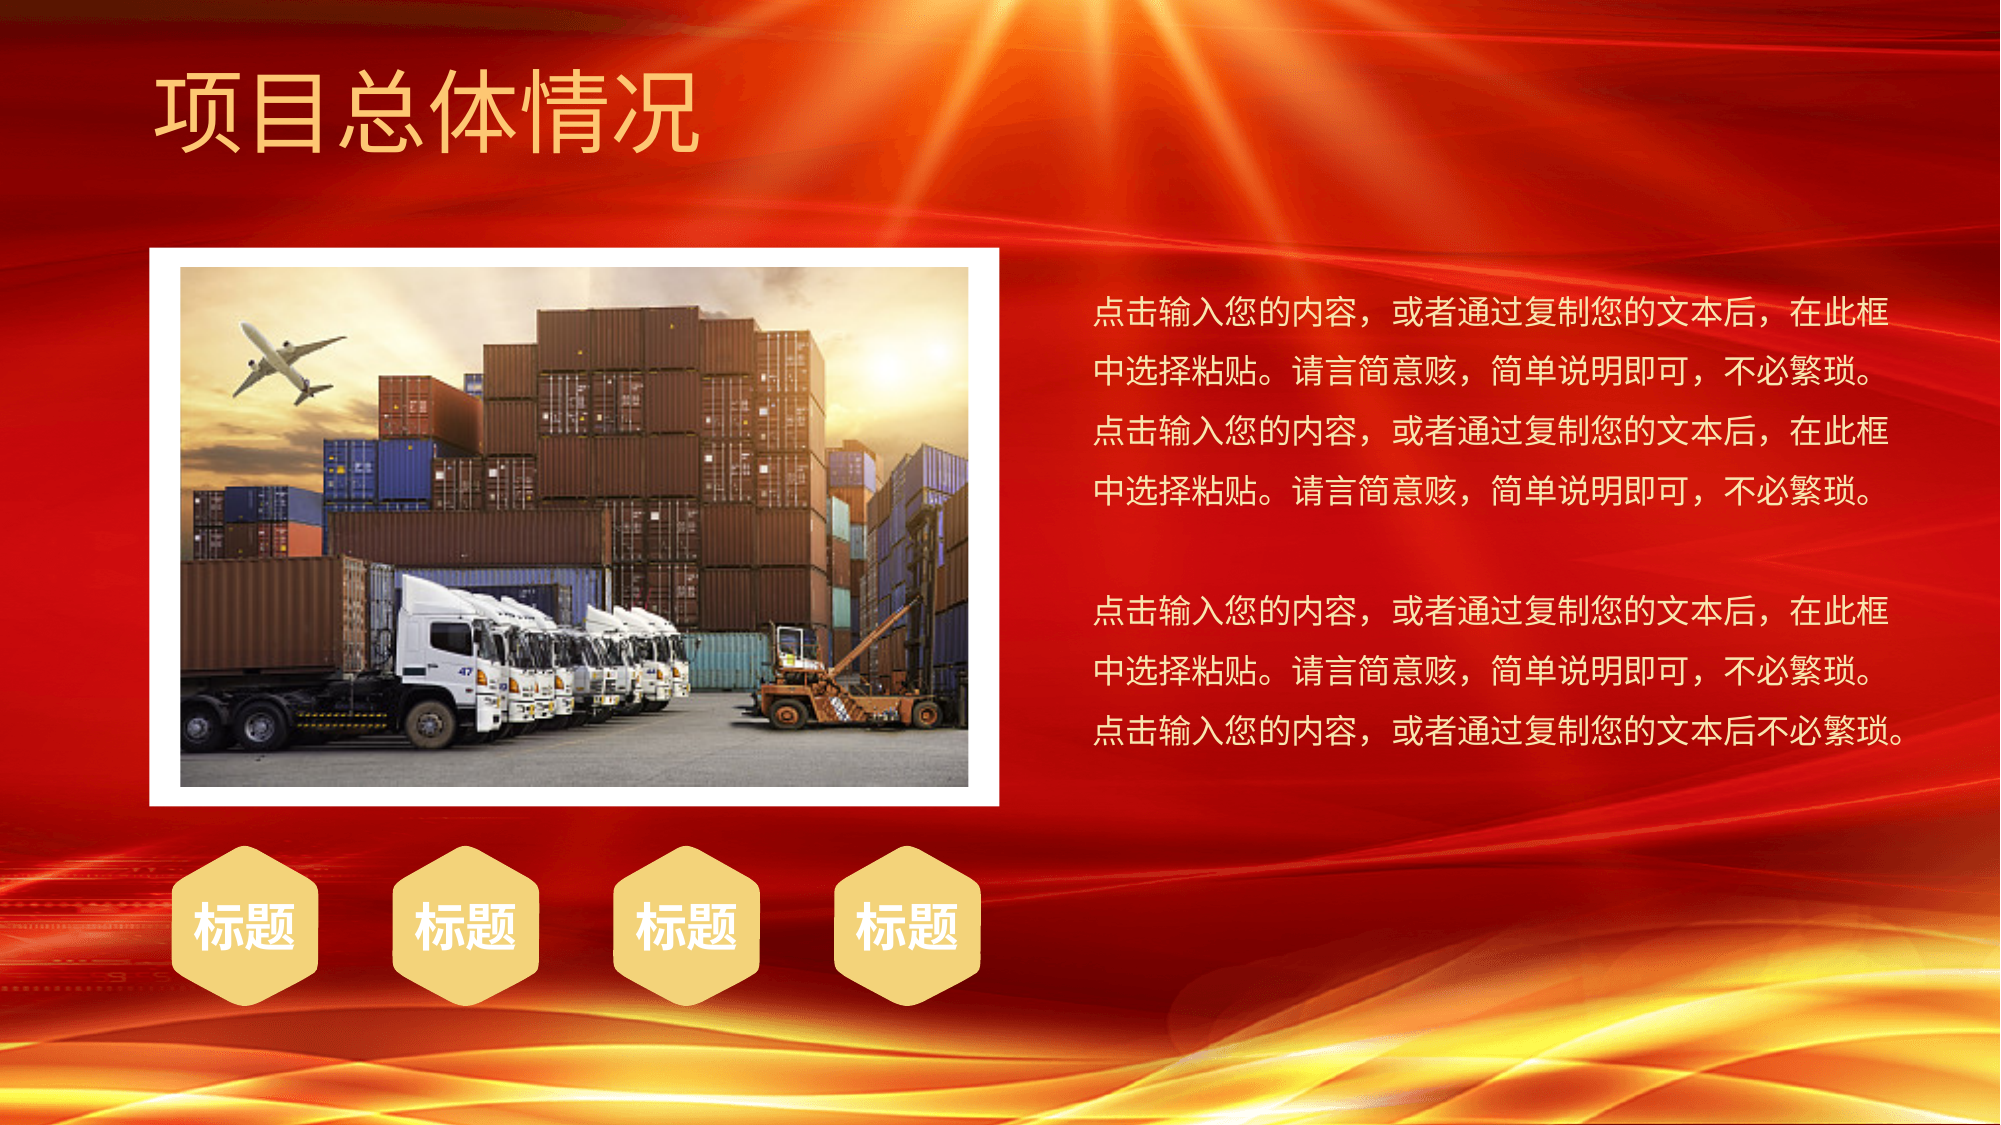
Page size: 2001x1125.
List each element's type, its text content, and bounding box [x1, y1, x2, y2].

text_box [179, 266, 969, 788]
text_box [148, 247, 1000, 807]
text_box 标题 [170, 844, 320, 1007]
text_box 标题 [391, 844, 541, 1007]
picture [0, 0, 2000, 1125]
text_box 标题 [612, 844, 762, 1007]
title 项目总体情况 [137, 59, 1863, 278]
text_box 点击输入您的内容，或者通过复制您的文本后，在此框中选择粘贴。请言简意赅，简单说明即可，不必繁琐。点击输入您的内容，或者通过复制您的文本后，在此框中选择粘贴。请言简意赅，简单说明即可，不必繁琐。 点击输入您的内容，或者通过复制您的文本后，在此框中选择粘贴。请言简意赅，简单说明即可，不必繁琐。点击输入您的内容，或者通过复制您的文本后不必繁琐。 [1069, 259, 1944, 761]
text_box 标题 [833, 844, 982, 1007]
